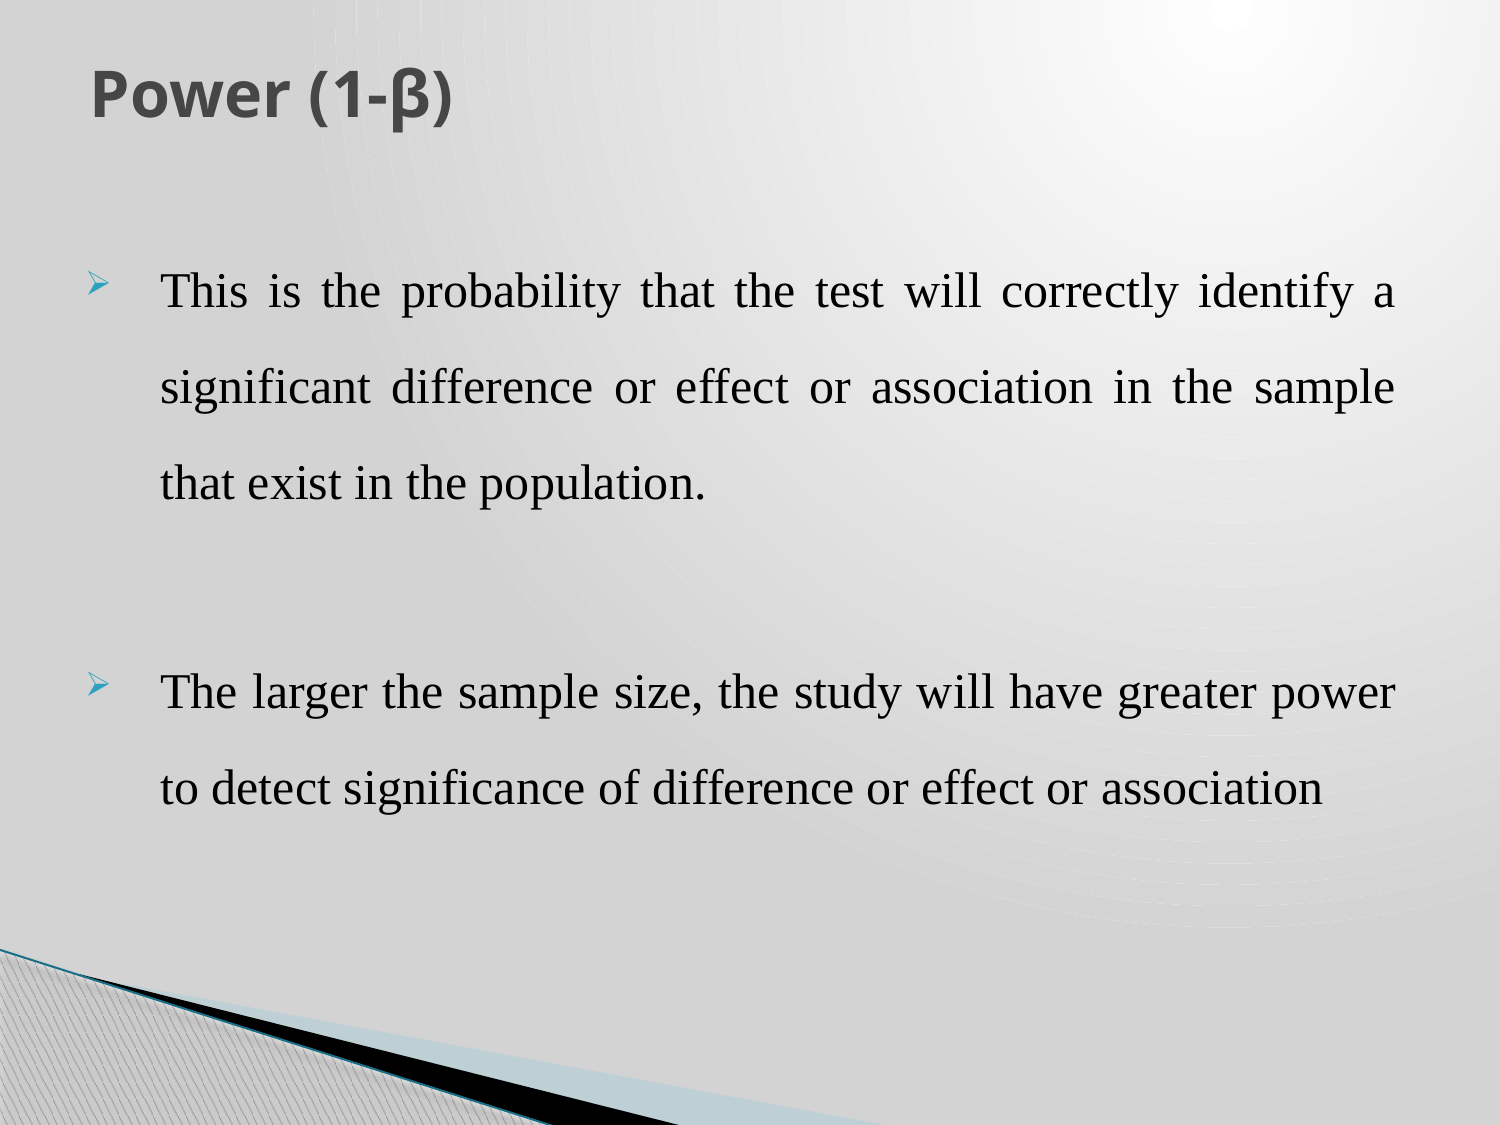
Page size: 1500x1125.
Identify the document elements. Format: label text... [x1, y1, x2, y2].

title Power (1-β) [75, 45, 1425, 138]
list This is the probability that the test will correctly identify a significant difference or effect or association in the sample that exist in the population. The larger the sample size, the study will have greater power to detect significance of difference or effect or association [37, 214, 1413, 1063]
